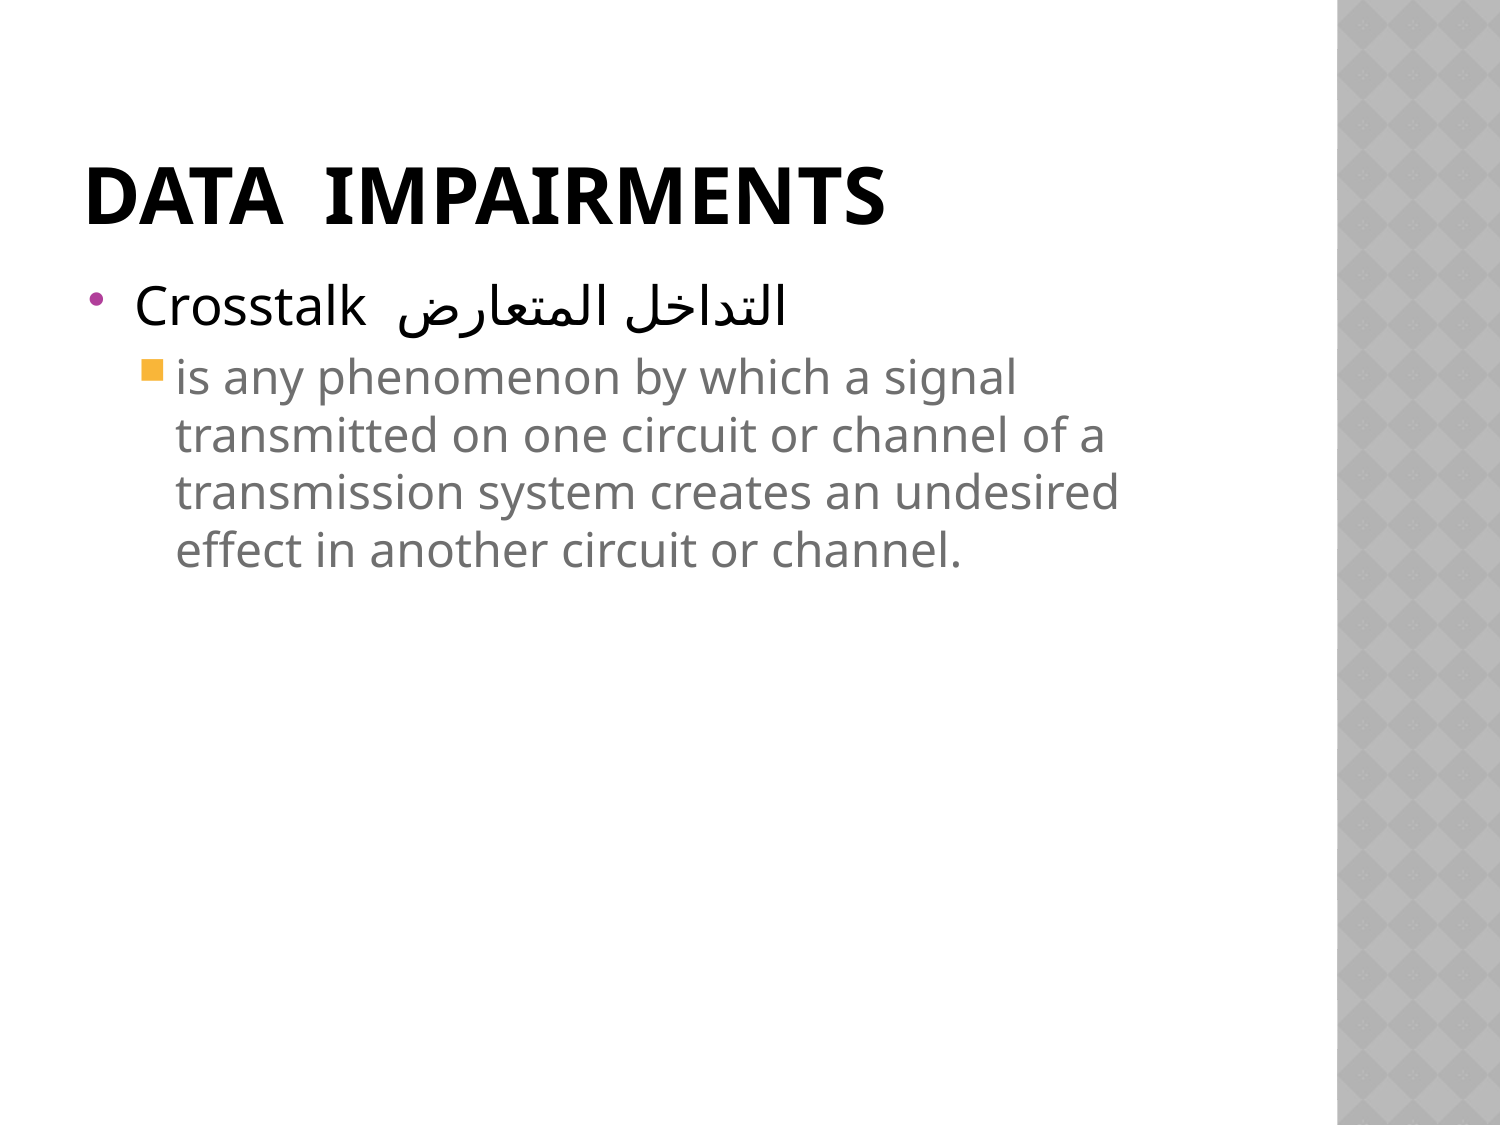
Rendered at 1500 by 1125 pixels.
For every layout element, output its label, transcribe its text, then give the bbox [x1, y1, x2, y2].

list Crosstalk التداخل المتعارض is any phenomenon by which a signal transmitted on one circuit or channel of a transmission system creates an undesired effect in another circuit or channel. [75, 264, 1263, 1059]
title Data impairments [75, 52, 1263, 240]
